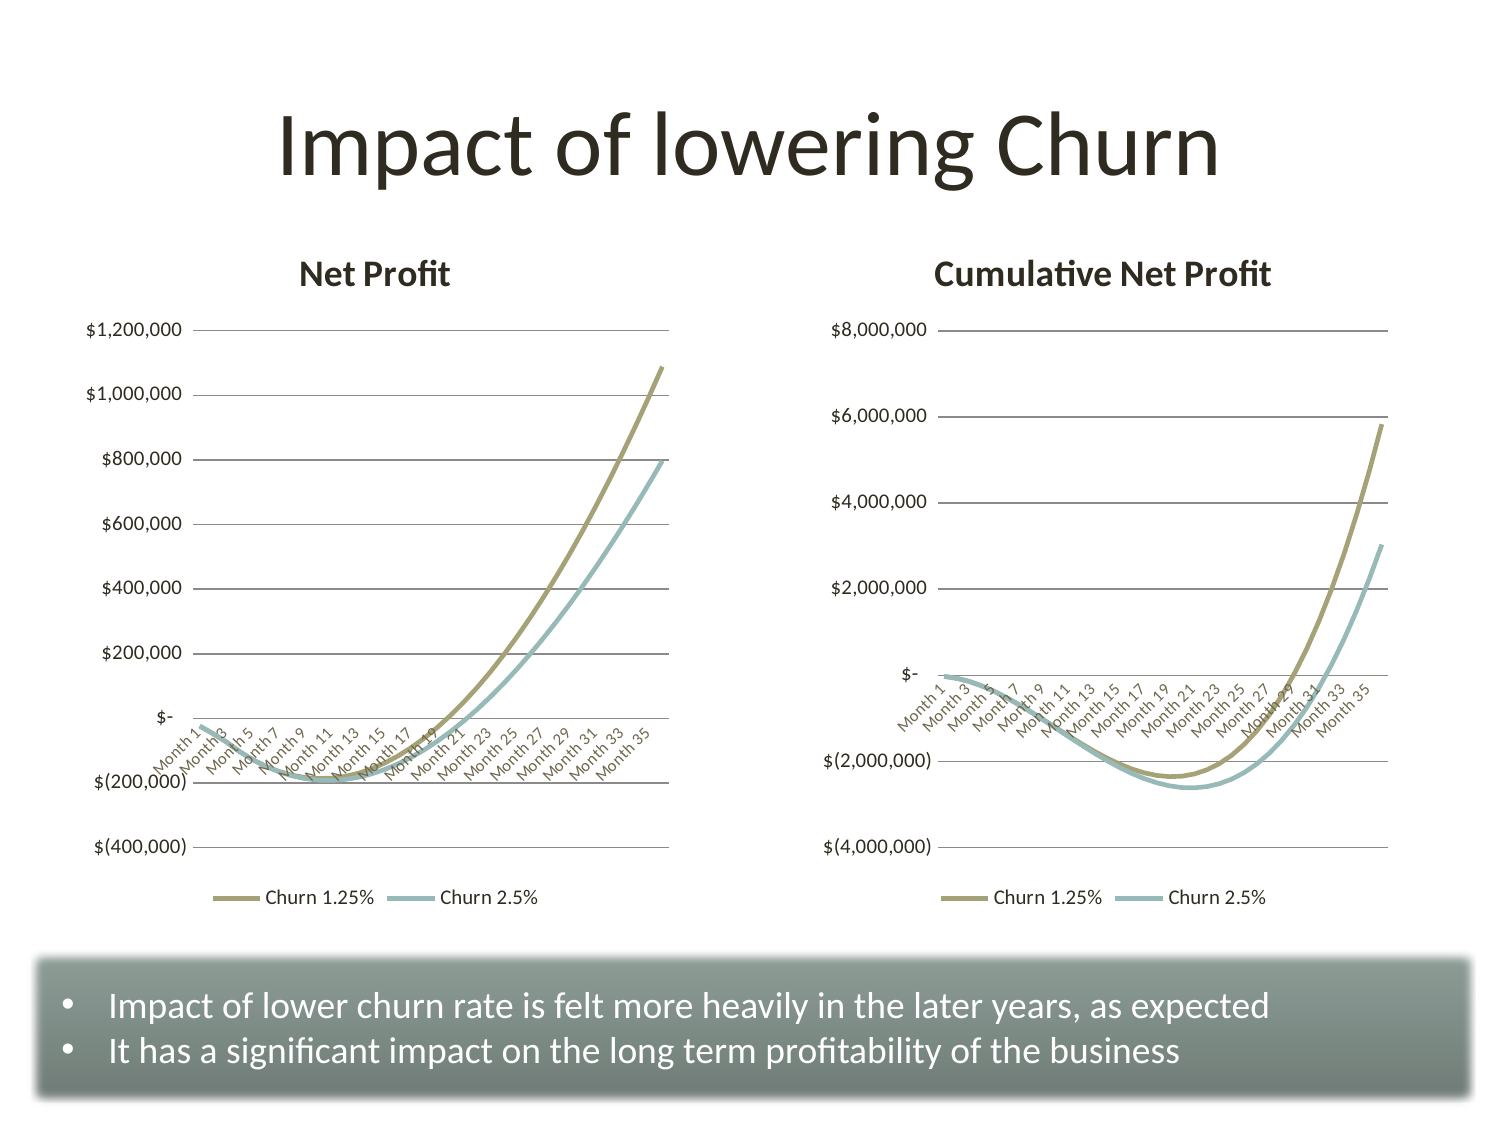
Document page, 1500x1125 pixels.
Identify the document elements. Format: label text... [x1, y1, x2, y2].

title Impact of lowering Churn [75, 45, 1425, 233]
text_box Impact of lower churn rate is felt more heavily in the later years, as expected It has a significant impact on the long term profitability of the business [44, 965, 1463, 1090]
chart [68, 224, 682, 916]
chart [805, 224, 1401, 916]
